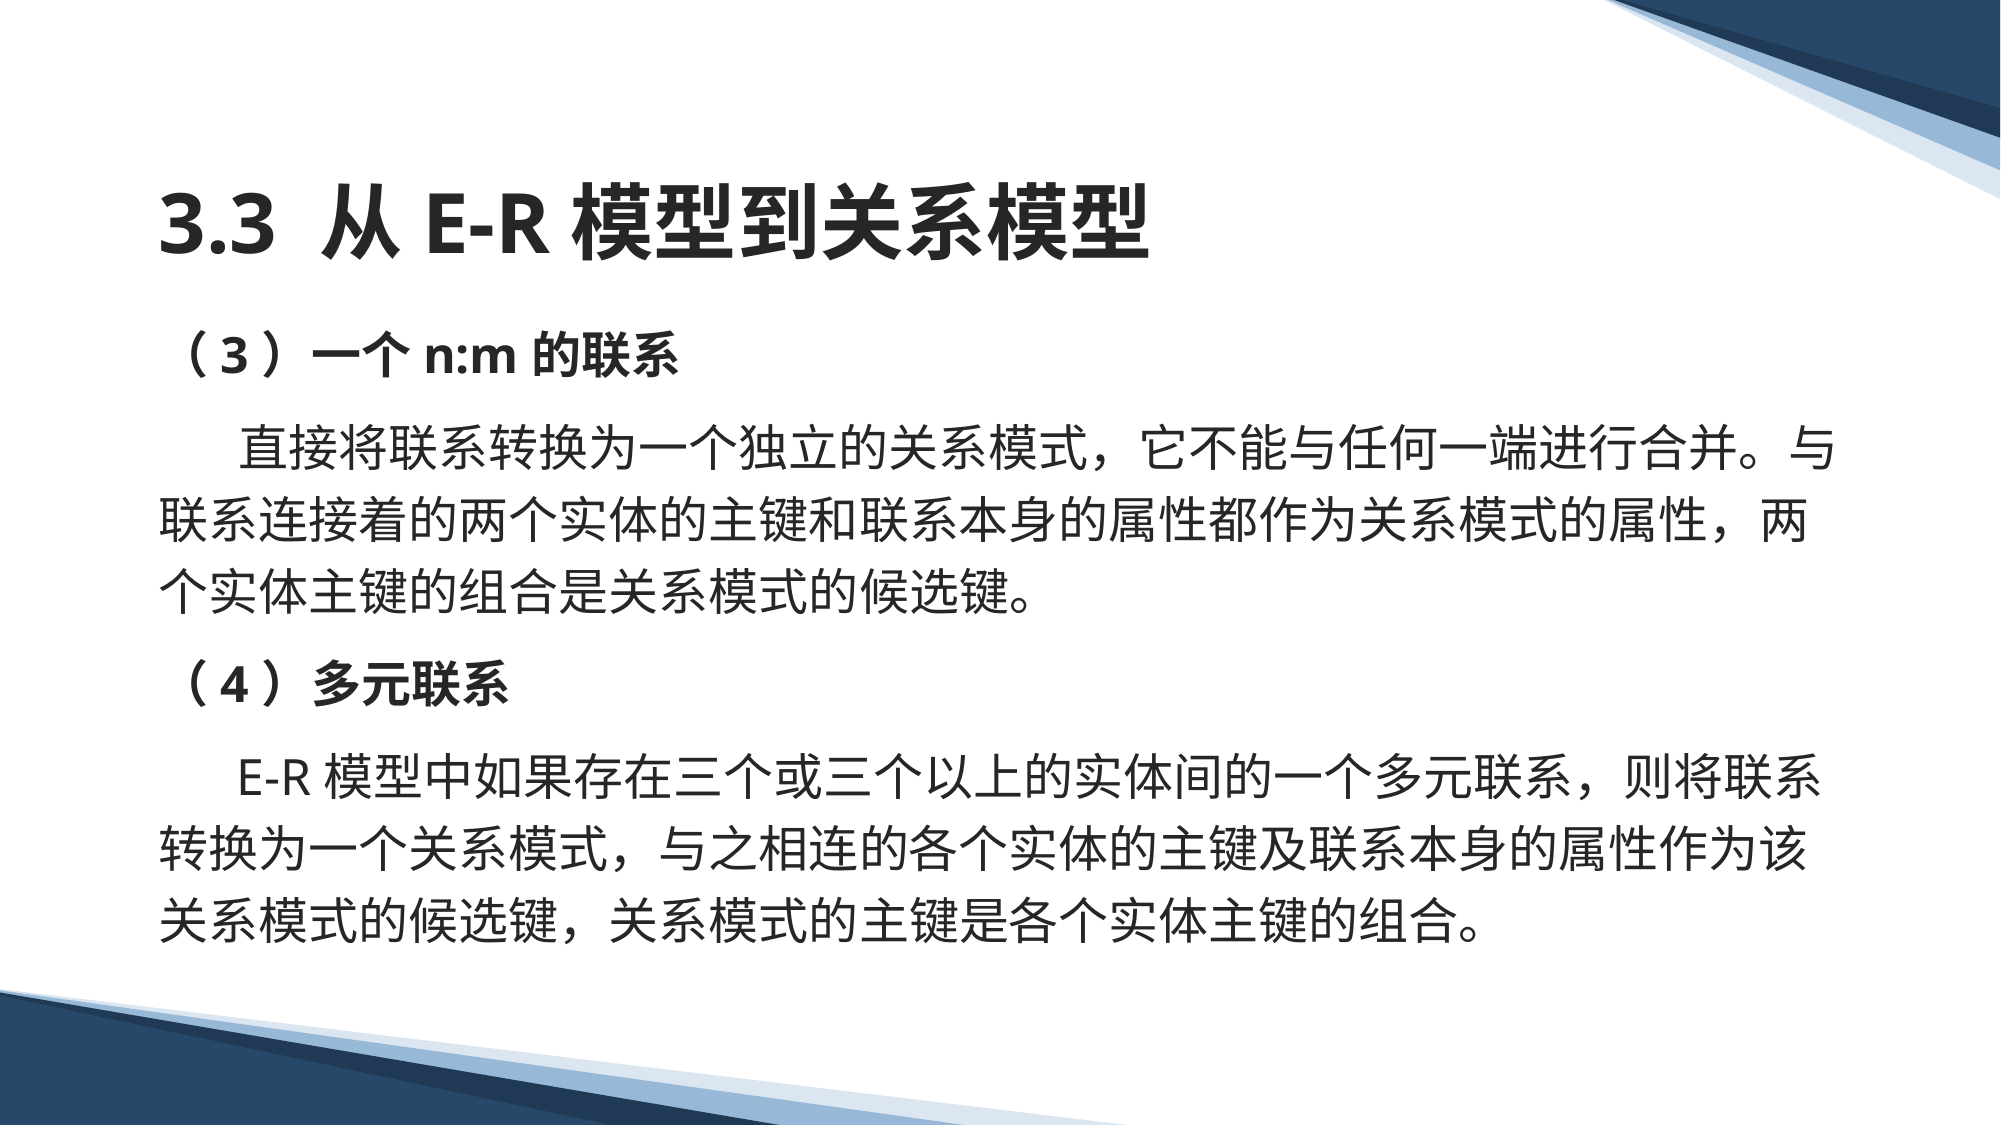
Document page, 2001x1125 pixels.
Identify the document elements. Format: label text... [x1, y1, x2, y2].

list （3）一个n:m的联系 直接将联系转换为一个独立的关系模式，它不能与任何一端进行合并。与联系连接着的两个实体的主键和联系本身的属性都作为关系模式的属性，两个实体主键的组合是关系模式的候选键。 （4）多元联系 E-R模型中如果存在三个或三个以上的实体间的一个多元联系，则将联系转换为一个关系模式，与之相连的各个实体的主键及联系本身的属性作为该关系模式的候选键，关系模式的主键是各个实体主键的组合。 [143, 303, 1857, 1013]
title 3.3 从E-R模型到关系模型 [143, 54, 1857, 280]
